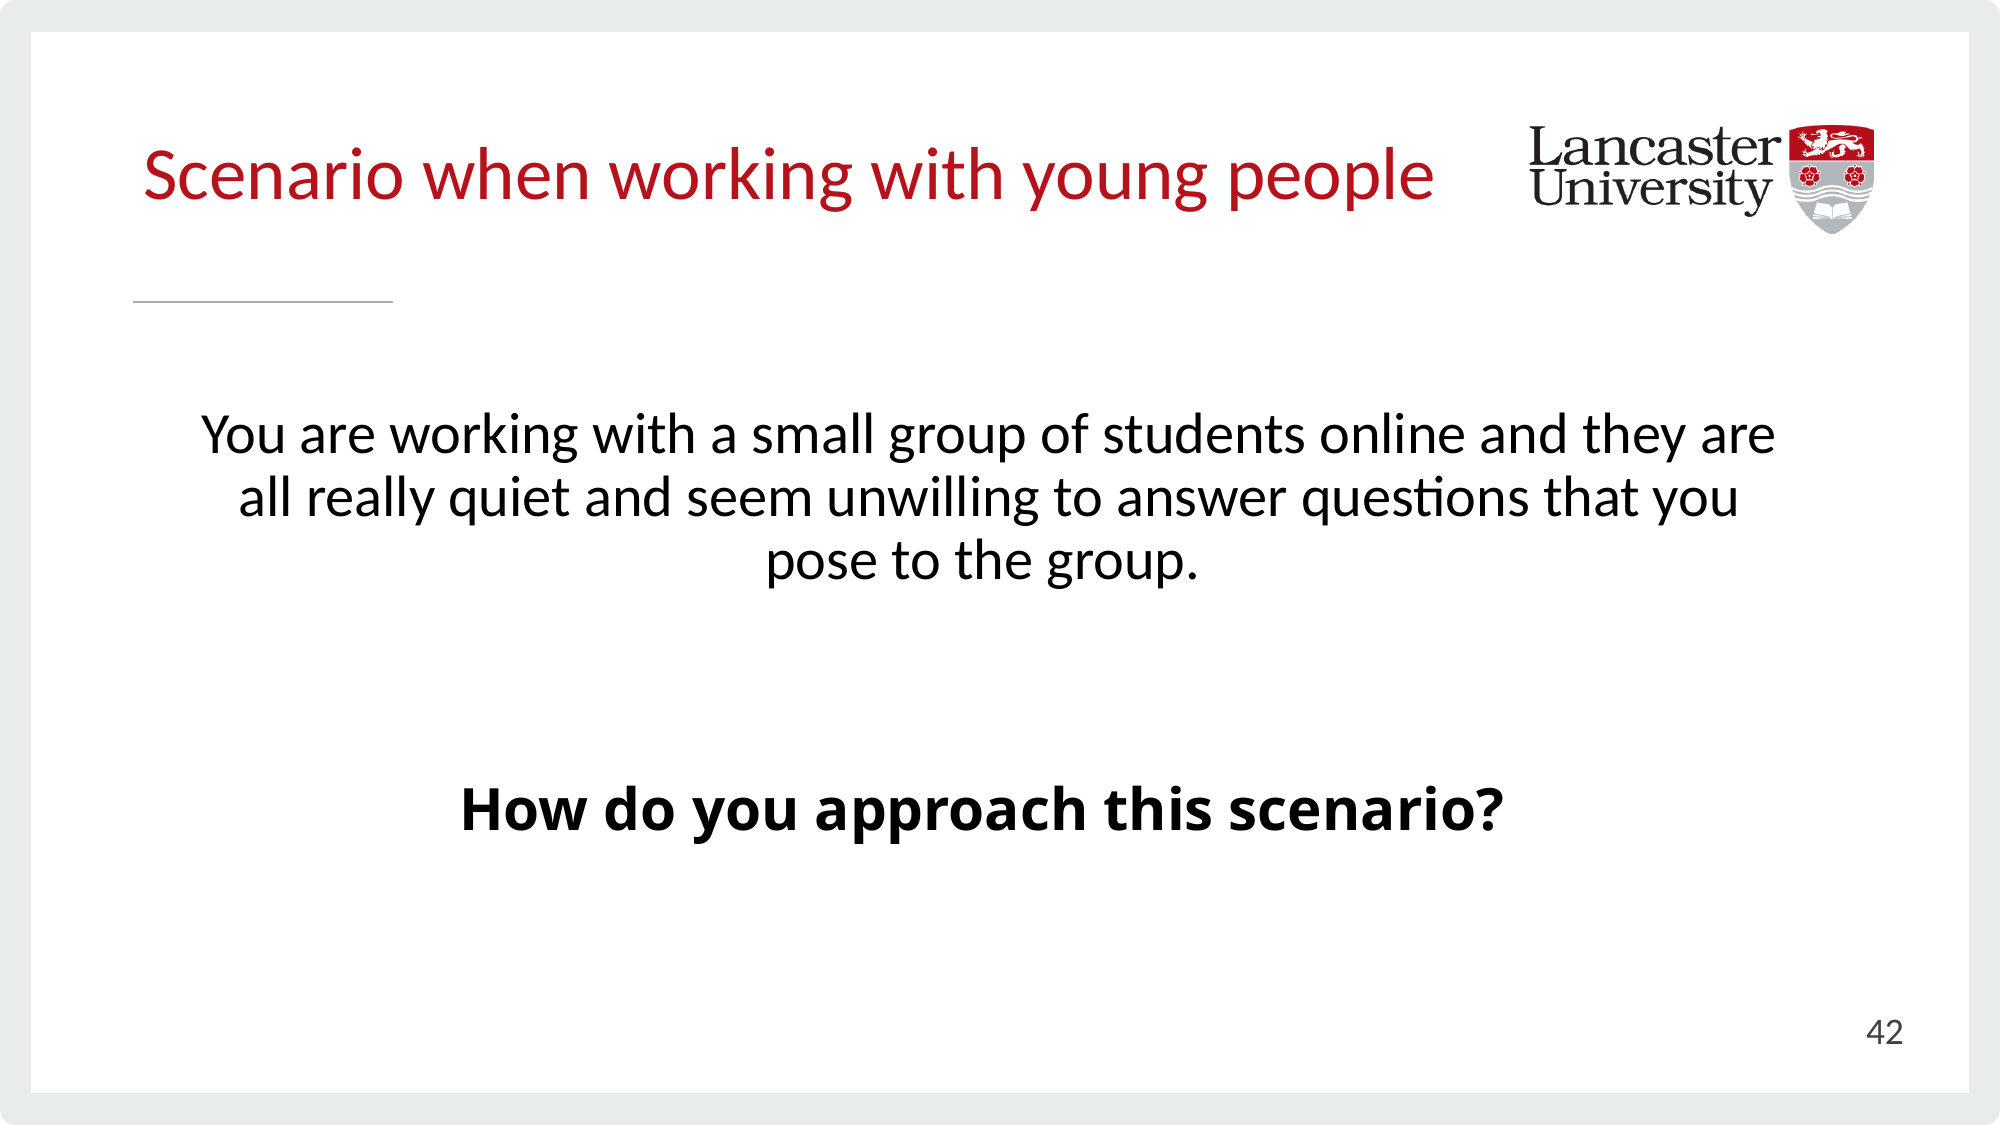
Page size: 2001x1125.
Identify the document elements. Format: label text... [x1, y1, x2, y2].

title Scenario when working with young people [128, 78, 1482, 279]
list You are working with a small group of students online and they are all really quiet and seem unwilling to answer questions that you pose to the group. How do you approach this scenario? [184, 395, 1794, 1030]
slide_number 42 [1468, 999, 1919, 1060]
